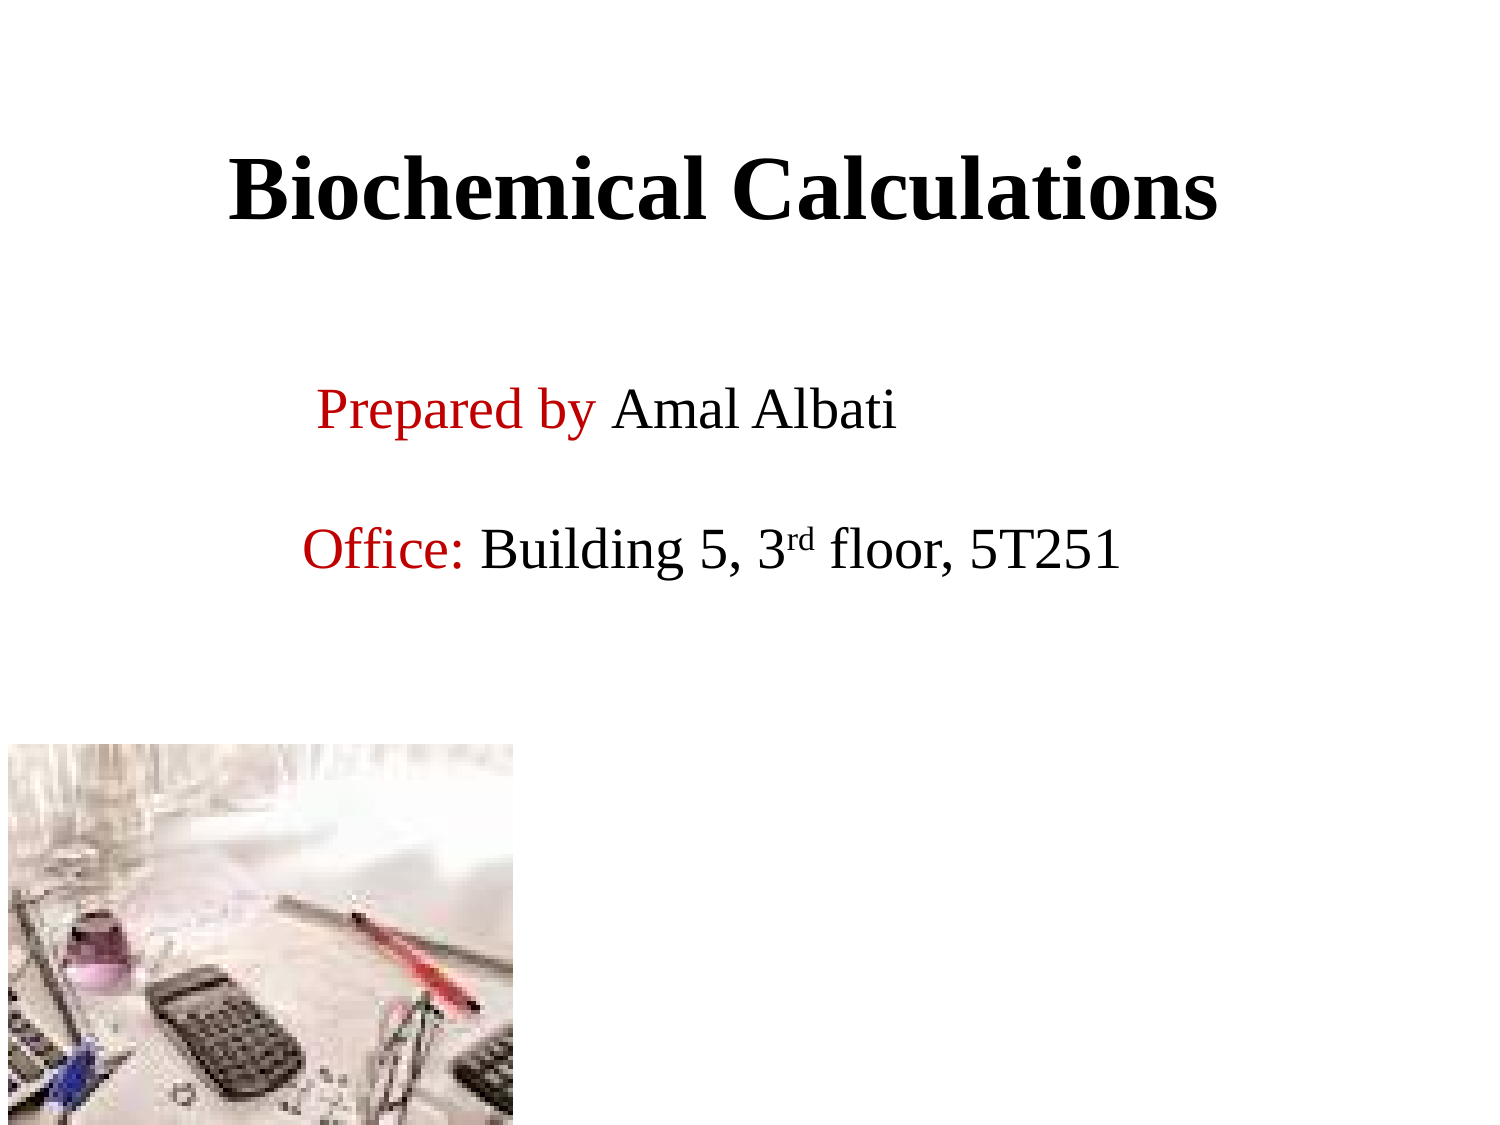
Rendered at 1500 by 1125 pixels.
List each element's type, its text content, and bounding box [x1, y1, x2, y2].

title Biochemical Calculations [87, 62, 1363, 304]
picture [8, 744, 513, 1125]
text_box Prepared by Amal Albati Office: Building 5, 3rd floor, 5T251 [287, 362, 1400, 588]
